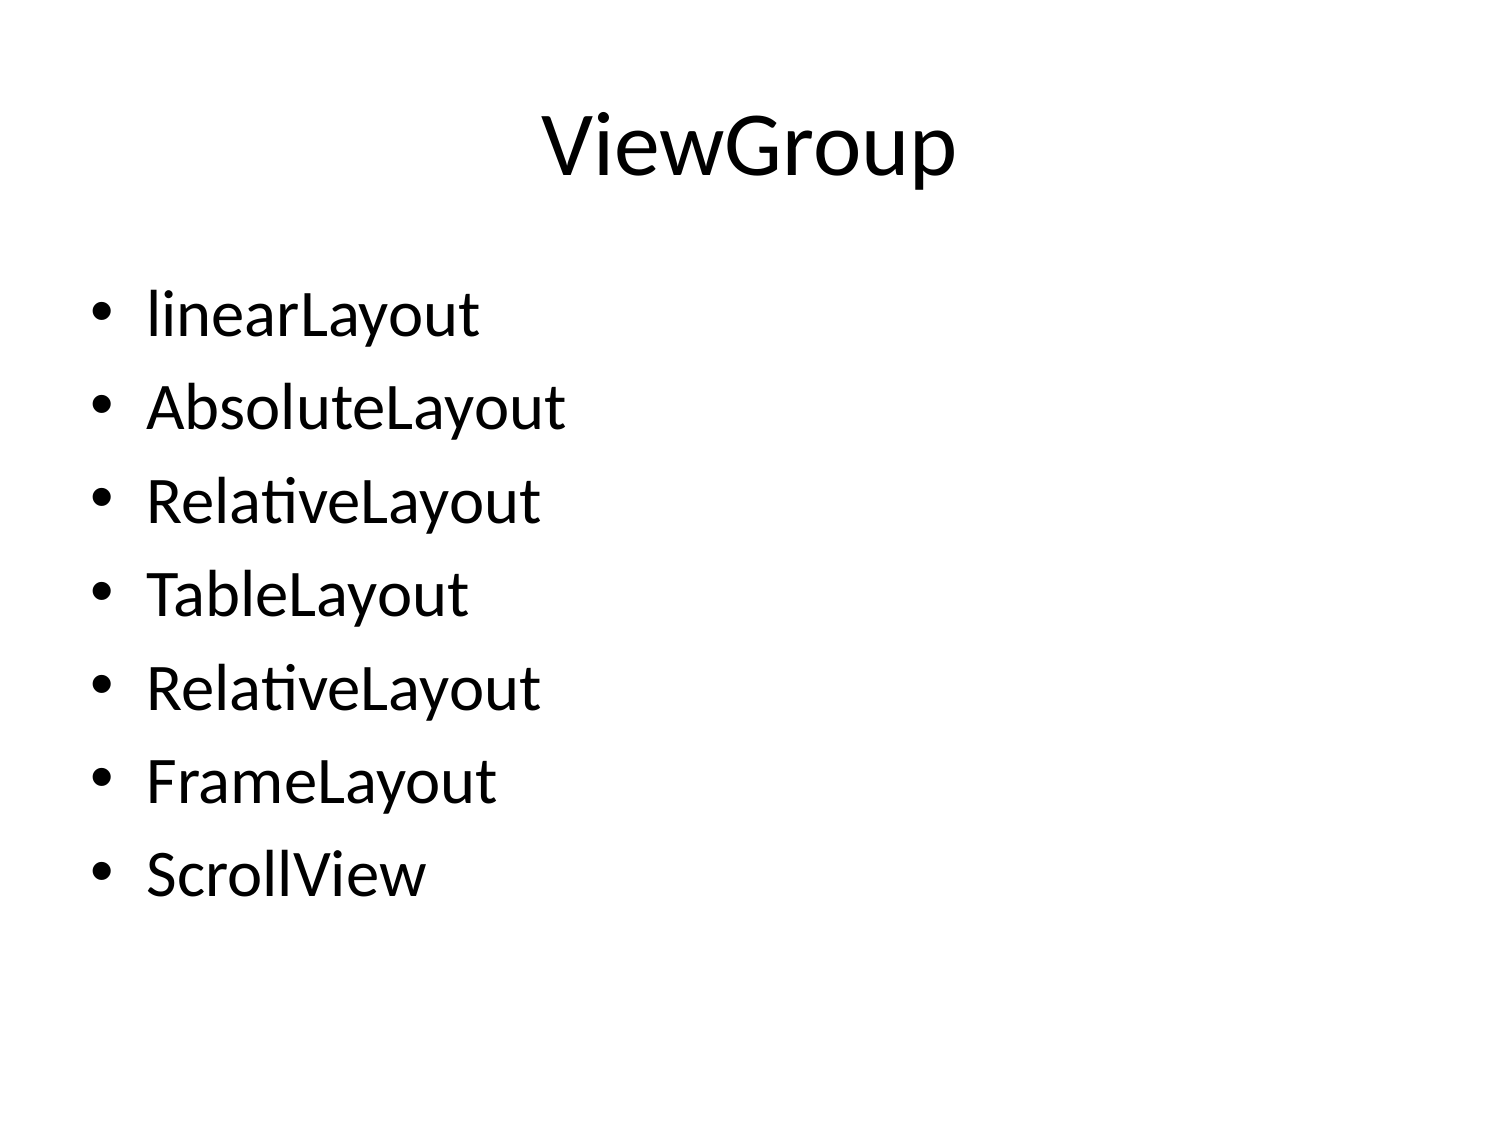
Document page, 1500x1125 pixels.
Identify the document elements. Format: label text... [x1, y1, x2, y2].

title ViewGroup [75, 45, 1425, 233]
list linearLayout AbsoluteLayout RelativeLayout TableLayout RelativeLayout FrameLayout ScrollView [75, 262, 1425, 1005]
